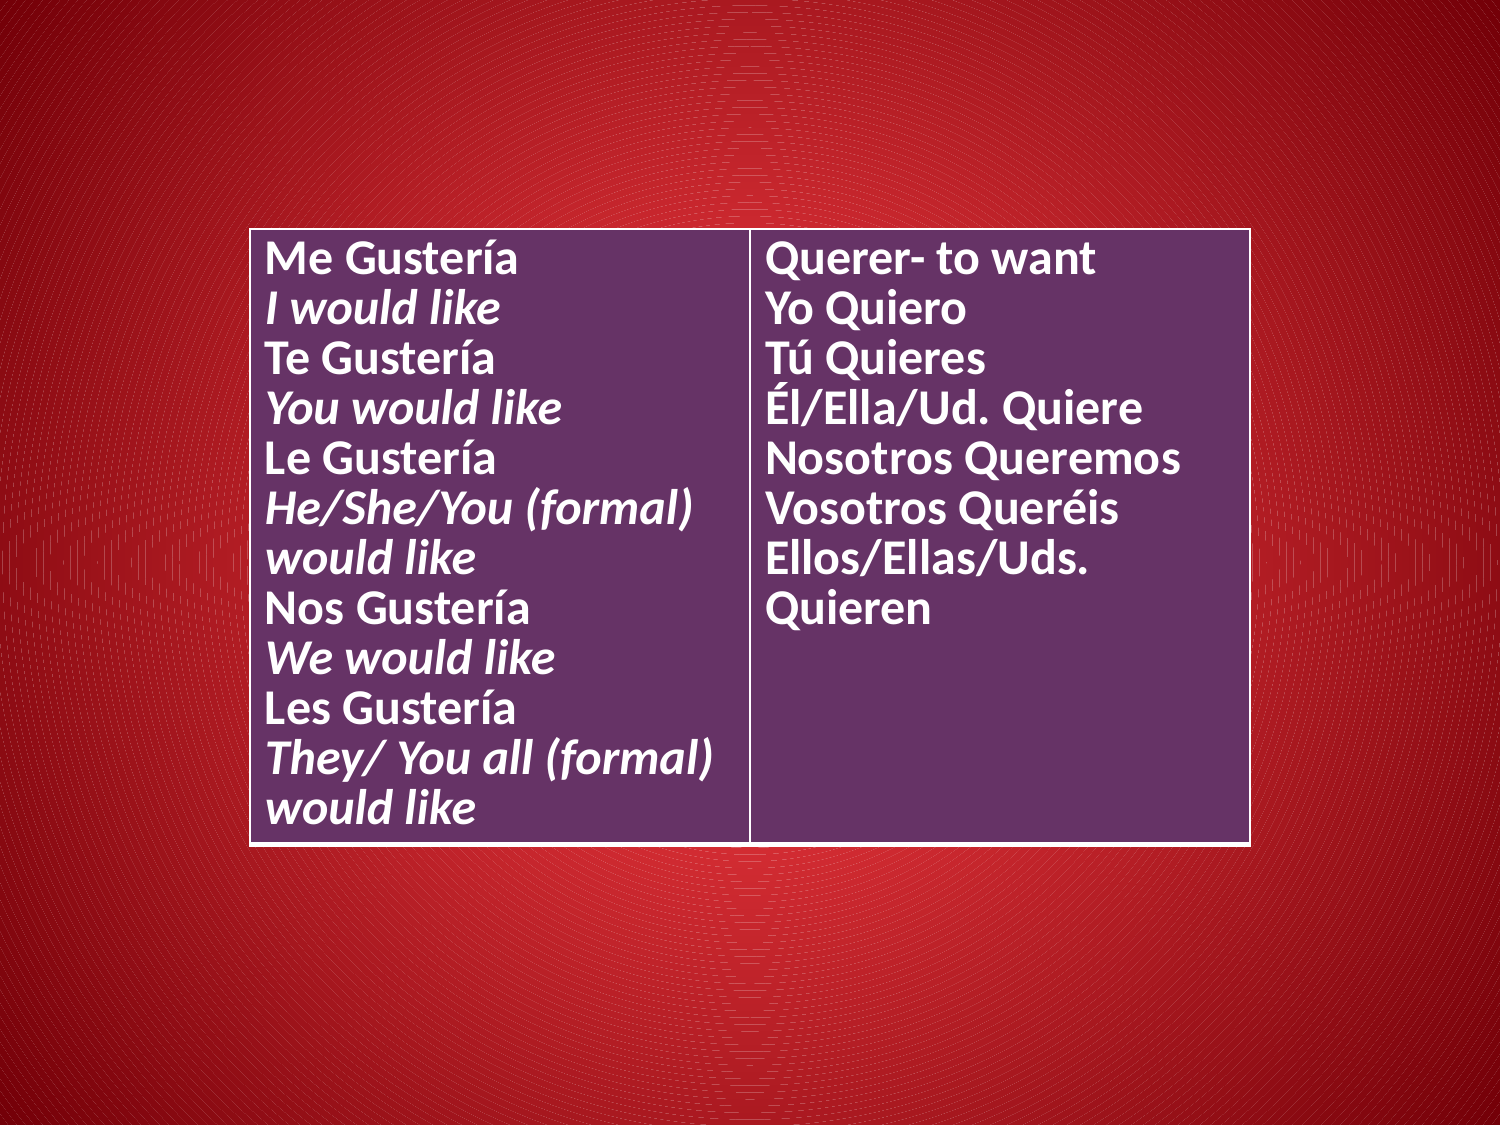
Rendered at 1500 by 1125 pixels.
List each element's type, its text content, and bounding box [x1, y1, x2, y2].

table_header Querer- to want Yo Quiero Tú Quieres Él/Ella/Ud. Quiere Nosotros Queremos Vosotros Queréis Ellos/Ellas/Uds. Quieren [751, 230, 1249, 842]
table_header Me Gustería I would like Te Gustería You would like Le Gustería He/She/You (formal) would like Nos Gustería We would like Les Gustería They/ You all (formal) would like [251, 230, 749, 842]
